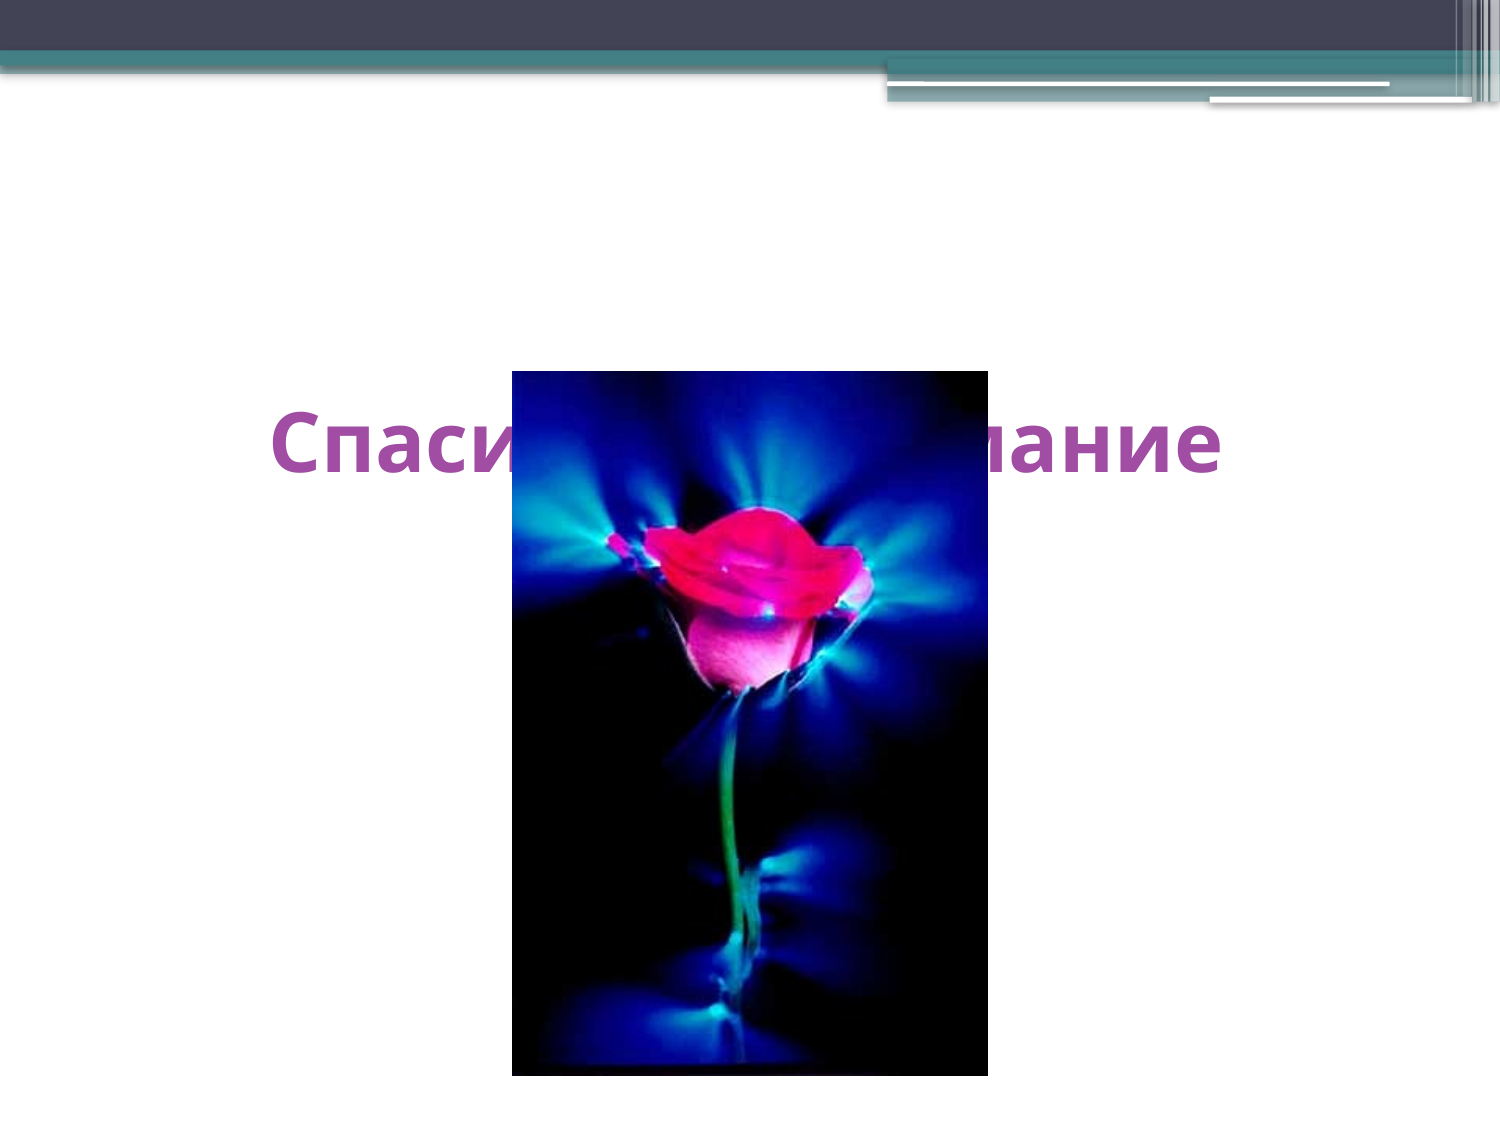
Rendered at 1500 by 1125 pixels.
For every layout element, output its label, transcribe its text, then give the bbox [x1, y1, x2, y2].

title Спасибо за внимание [82, 292, 1432, 586]
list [512, 371, 988, 1077]
